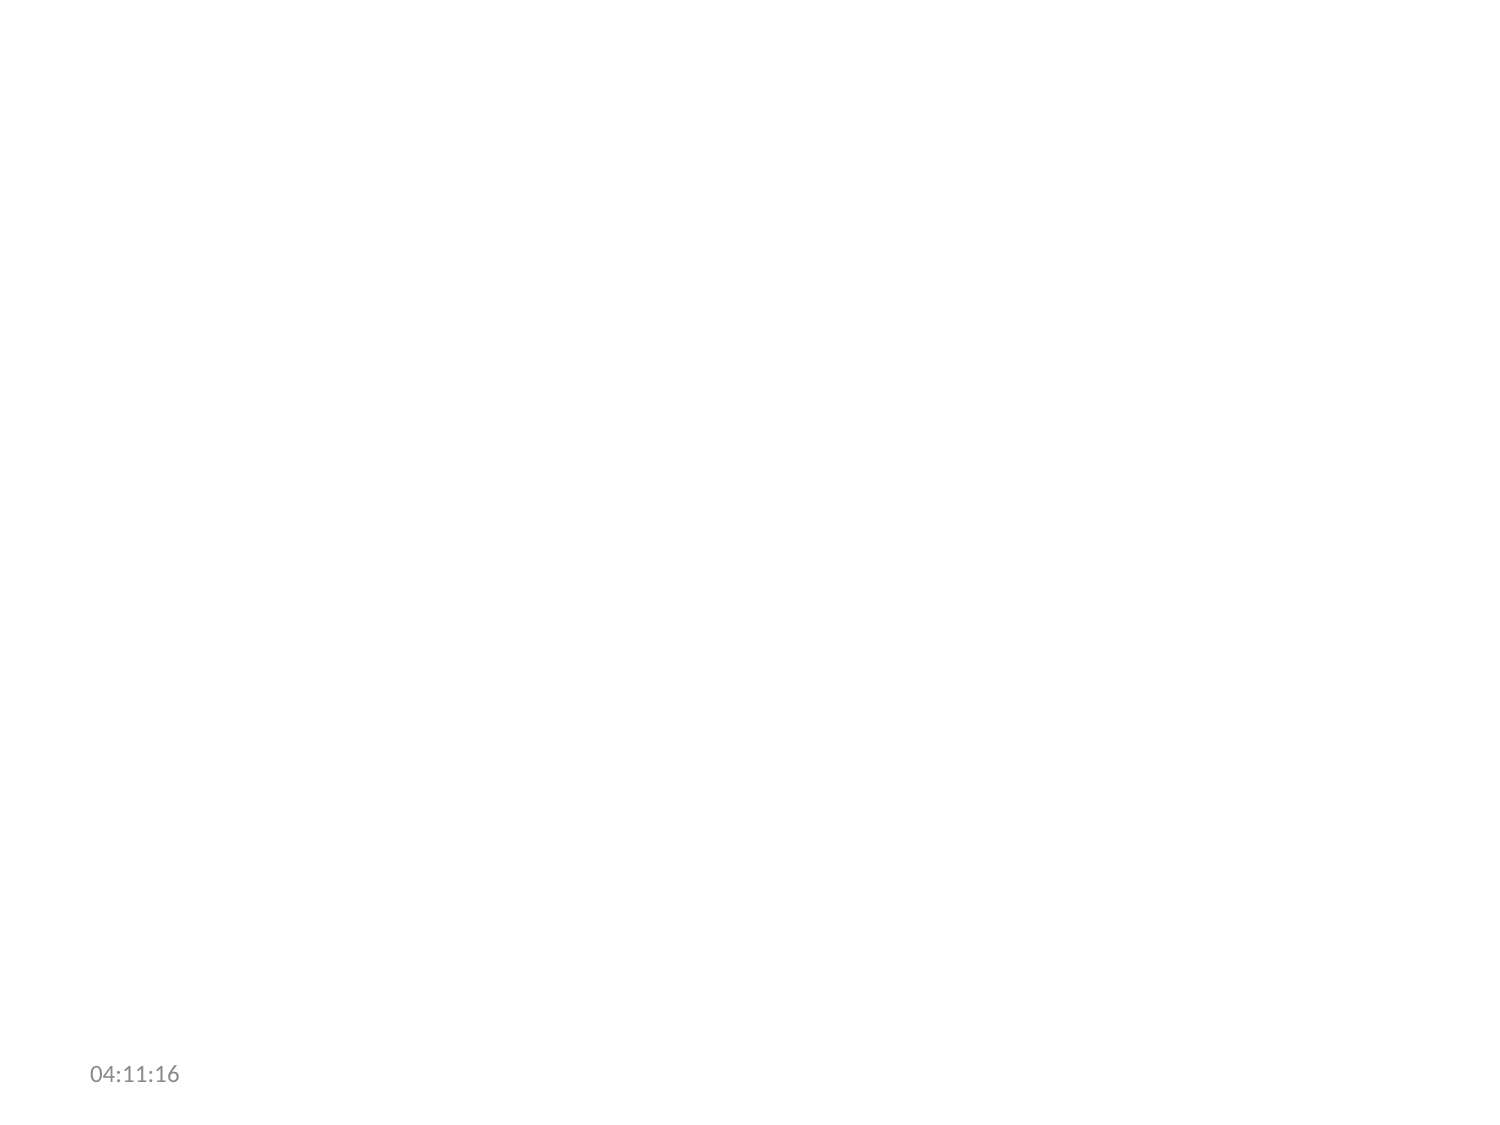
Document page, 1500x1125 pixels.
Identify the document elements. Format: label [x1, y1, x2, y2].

slide_number [75, 1042, 425, 1103]
